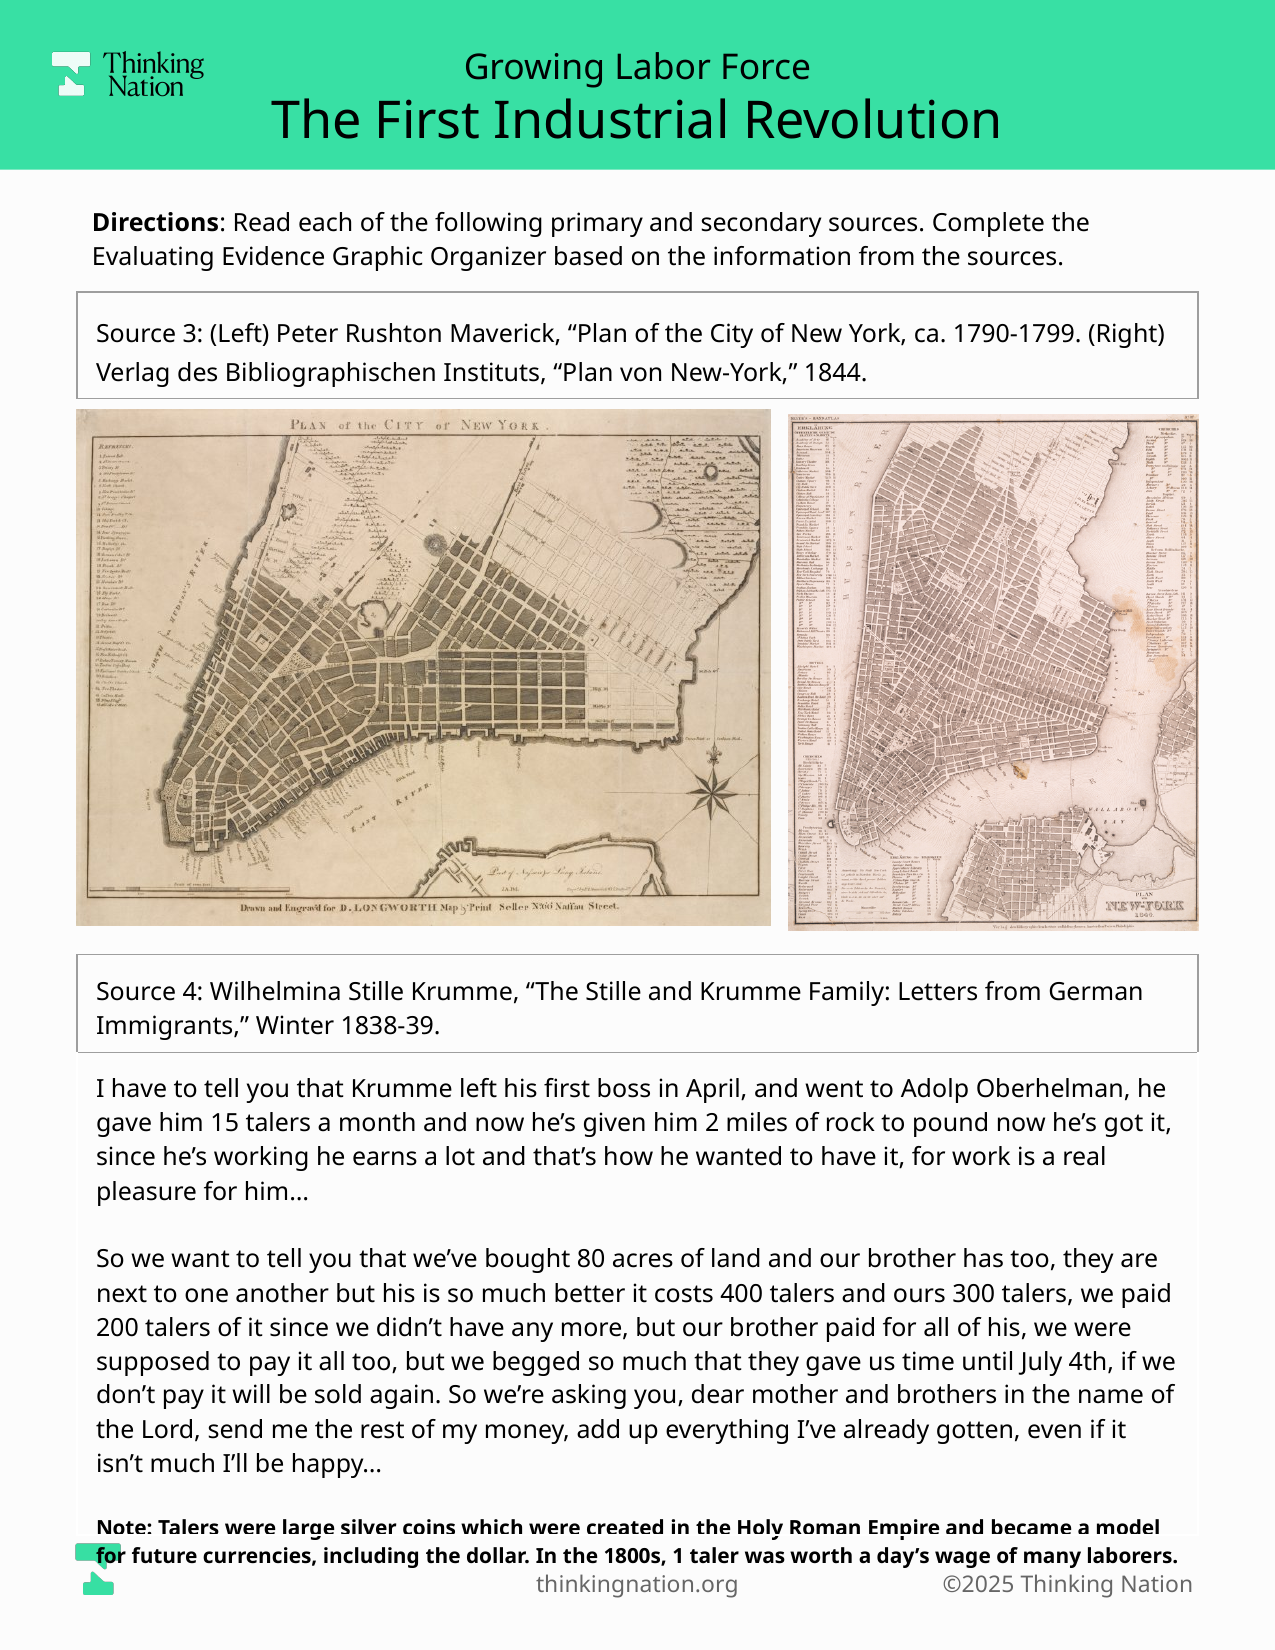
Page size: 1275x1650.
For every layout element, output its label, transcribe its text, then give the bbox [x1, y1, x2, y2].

picture [76, 409, 771, 927]
table_header Source 4: Wilhelmina Stille Krumme, “The Stille and Krumme Family: Letters from German Immigrants,” Winter 1838-39. [78, 955, 1197, 1052]
text_box ©2025 Thinking Nation [907, 1553, 1210, 1605]
text_box Growing Labor Force The First Industrial Revolution [0, 0, 1275, 170]
picture [35, 37, 210, 110]
text_box thinkingnation.org [486, 1553, 789, 1605]
picture [788, 413, 1199, 931]
picture [62, 1533, 134, 1605]
table_cell I have to tell you that Krumme left his first boss in April, and went to Adolp Oberhelman, he gave him 15 talers a month and now he’s given him 2 miles of rock to pound now he’s got it, since he’s working he earns a lot and that’s how he wanted to have it, for work is a real pleasure for him… So we want to tell you that we’ve bought 80 acres of land and our brother has too, they are next to one another but his is so much better it costs 400 talers and ours 300 talers, we paid 200 talers of it since we didn’t have any more, but our brother paid for all of his, we were supposed to pay it all too, but we begged so much that they gave us time until July 4th, if we don’t pay it will be sold again. So we’re asking you, dear mother and brothers in the name of the Lord, send me the rest of my money, add up everything I’ve already gotten, even if it isn’t much I’ll be happy… Note: Talers were large silver coins which were created in the Holy Roman Empire and became a model for future currencies, including the dollar. In the 1800s, 1 taler was worth a day’s wage of many laborers. [78, 1053, 1197, 1534]
text_box Directions: Read each of the following primary and secondary sources. Complete the Evaluating Evidence Graphic Organizer based on the information from the sources. [76, 186, 1198, 286]
table_header Source 3: (Left) Peter Rushton Maverick, “Plan of the City of New York, ca. 1790-1799. (Right) Verlag des Bibliographischen Instituts, “Plan von New-York,” 1844. [78, 293, 1197, 398]
